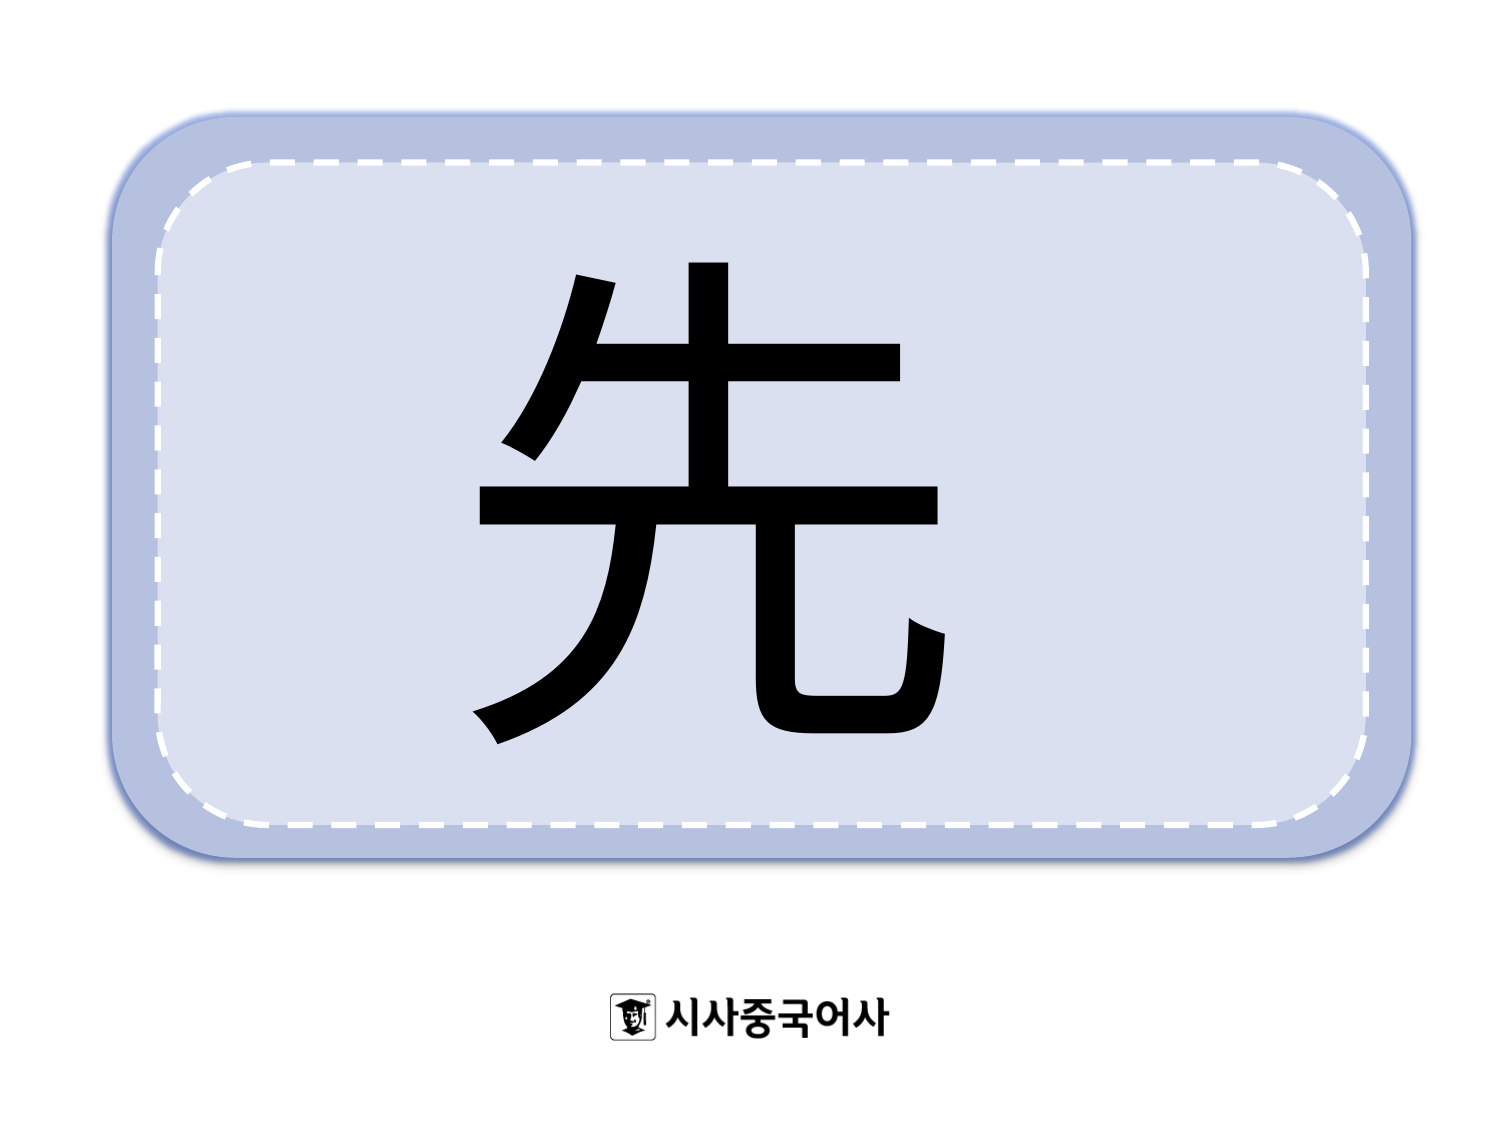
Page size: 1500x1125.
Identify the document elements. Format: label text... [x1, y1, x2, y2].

picture [602, 987, 898, 1047]
text_box 先 [162, 160, 1371, 824]
